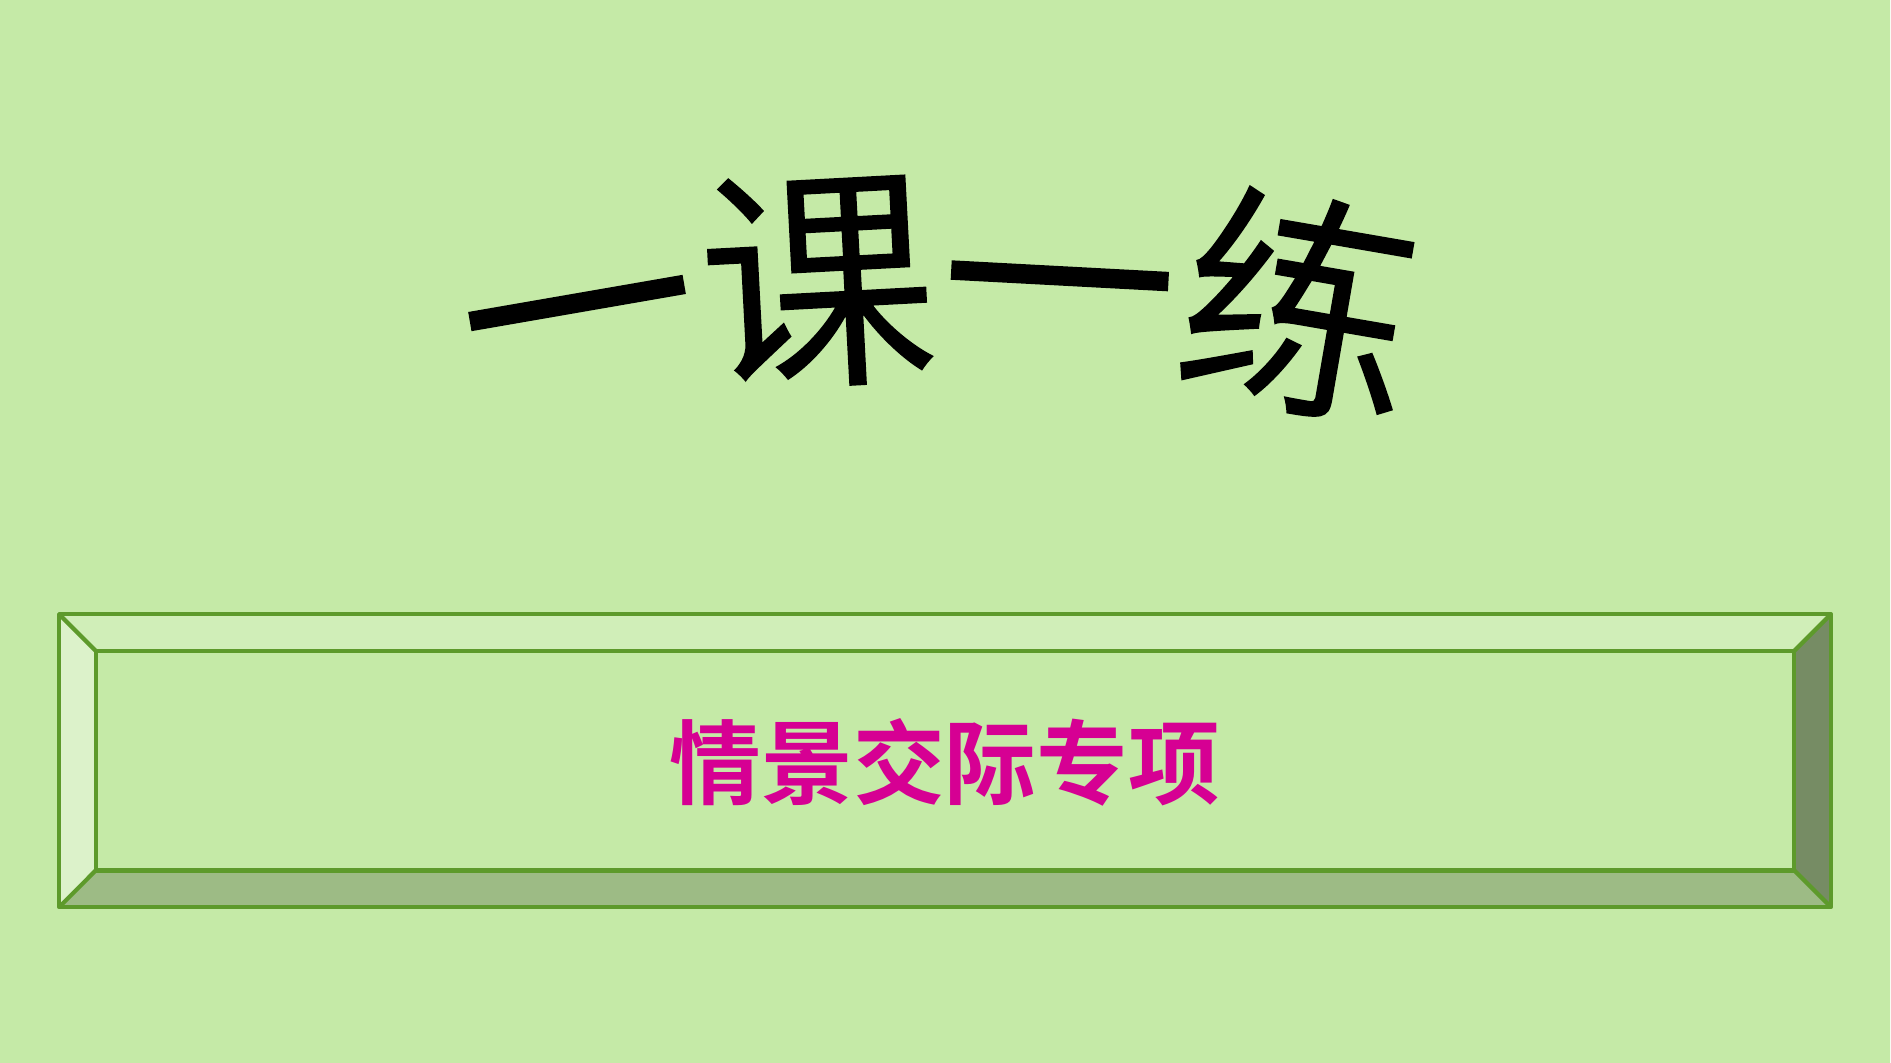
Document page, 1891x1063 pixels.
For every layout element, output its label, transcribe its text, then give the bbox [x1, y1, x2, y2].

text_box 情景交际专项 [57, 612, 1833, 909]
